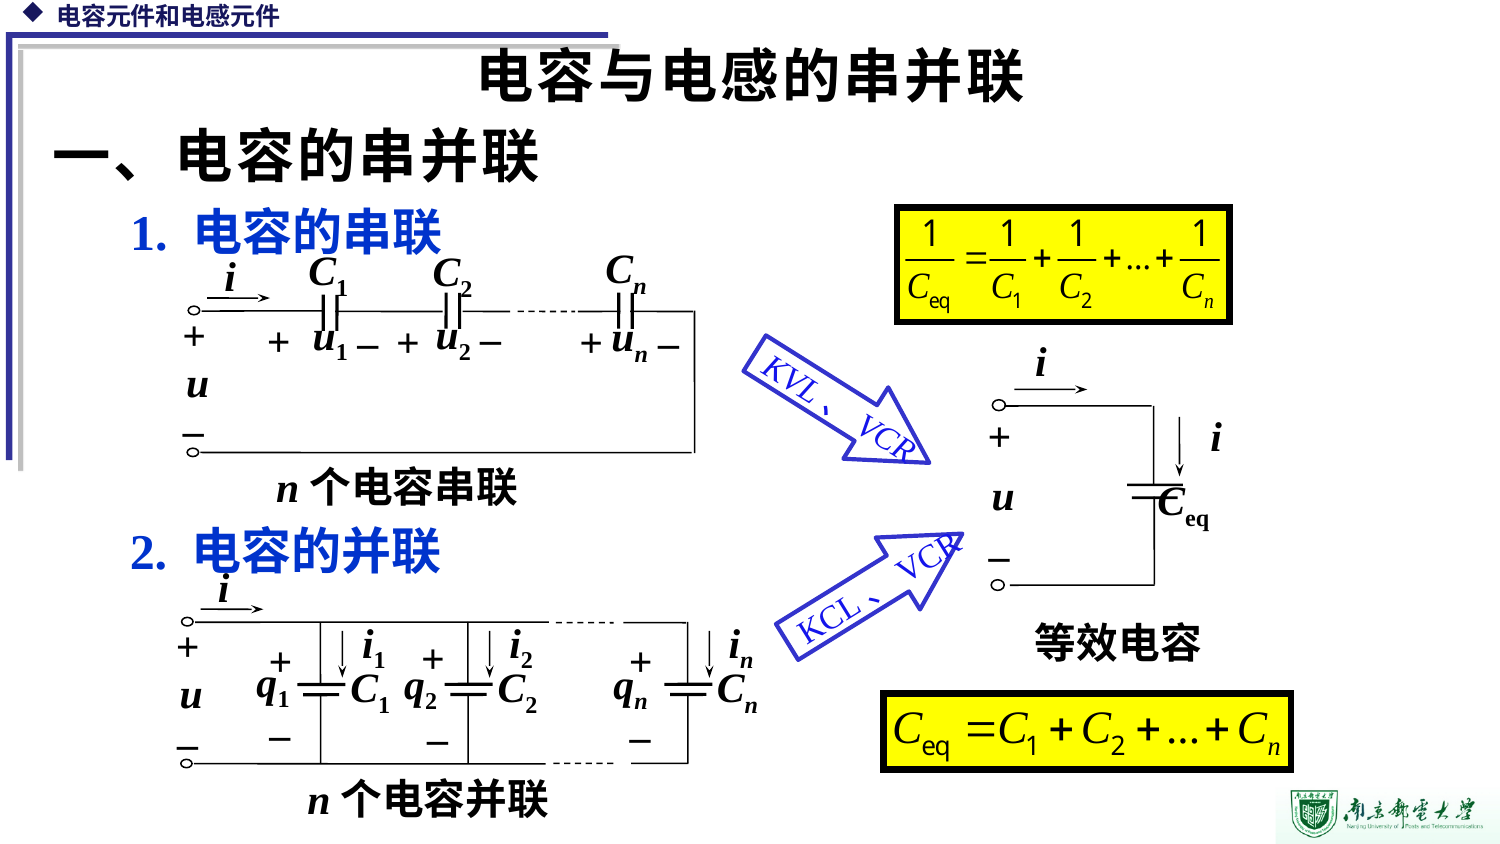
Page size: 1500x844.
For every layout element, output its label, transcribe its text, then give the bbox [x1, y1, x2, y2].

text_box KVL、VCR [741, 333, 932, 465]
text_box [899, 210, 1227, 320]
text_box 1. 电容的串联 [115, 193, 616, 268]
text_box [135, 560, 795, 829]
picture [1275, 781, 1500, 844]
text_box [141, 244, 721, 513]
text_box 电容与电感的串并联 [382, 32, 1118, 117]
text_box KCL、VCR [799, 532, 933, 662]
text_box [886, 696, 1289, 767]
text_box 2. 电容的并联 [114, 512, 615, 587]
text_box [938, 327, 1318, 675]
text_box 一、电容的串并联 [37, 112, 768, 197]
